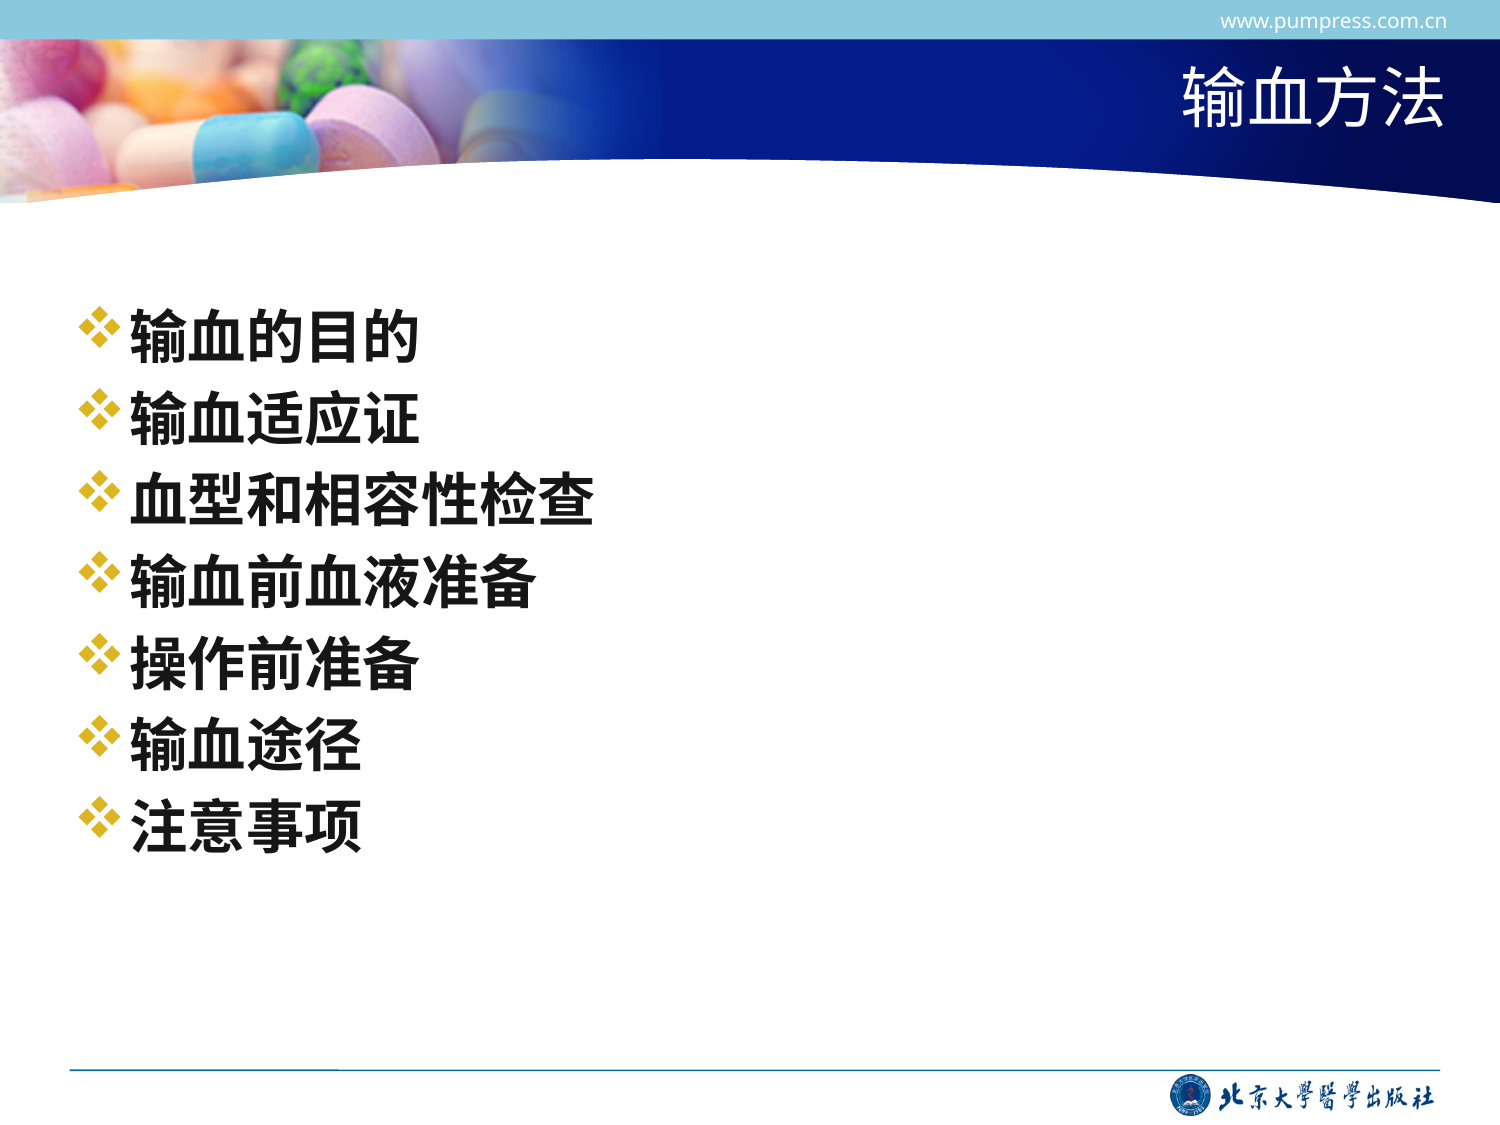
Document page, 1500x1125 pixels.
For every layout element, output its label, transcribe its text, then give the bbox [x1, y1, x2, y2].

picture [0, 40, 1500, 203]
title 输血方法 [137, 49, 1463, 143]
picture [1170, 1074, 1436, 1118]
slide_number www.pumpress.com.cn [1024, 0, 1463, 38]
list 输血的目的 输血适应证 血型和相容性检查 输血前血液准备 操作前准备 输血途径 注意事项 [58, 210, 1472, 1012]
